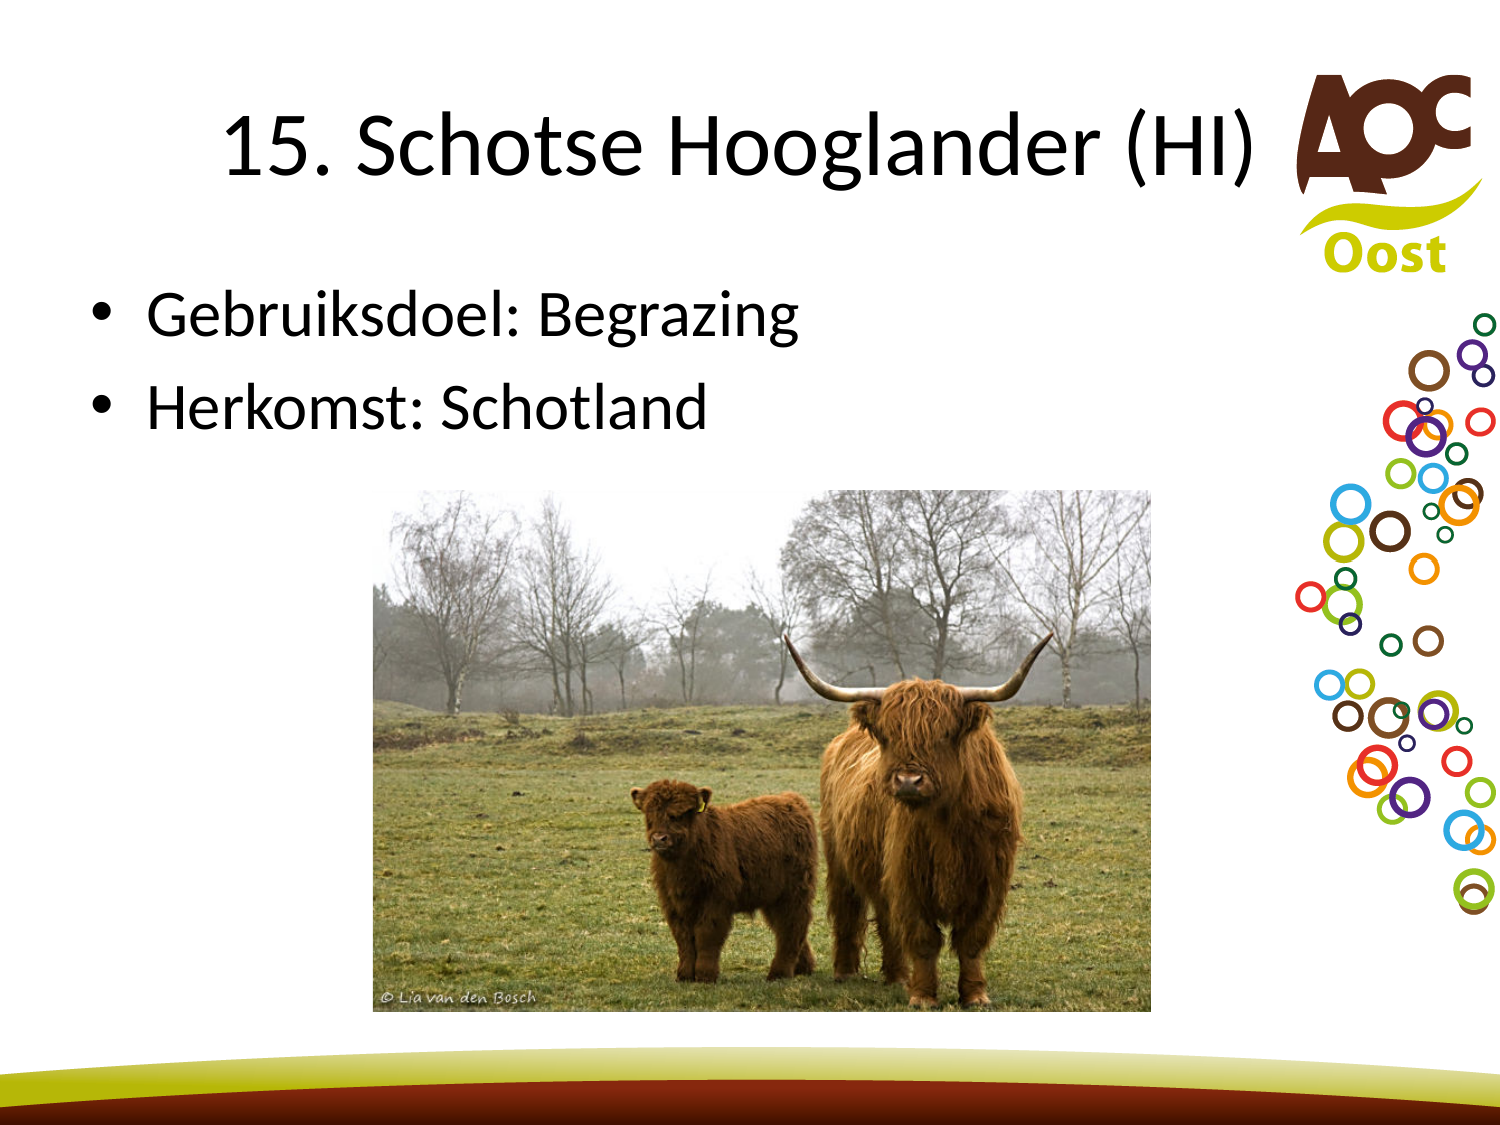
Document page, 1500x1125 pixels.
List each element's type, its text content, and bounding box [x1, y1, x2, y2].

picture [0, 0, 1500, 1125]
title 15. Schotse Hooglander (HI) [75, 45, 1425, 233]
list Gebruiksdoel: Begrazing Herkomst: Schotland [75, 262, 1425, 1005]
